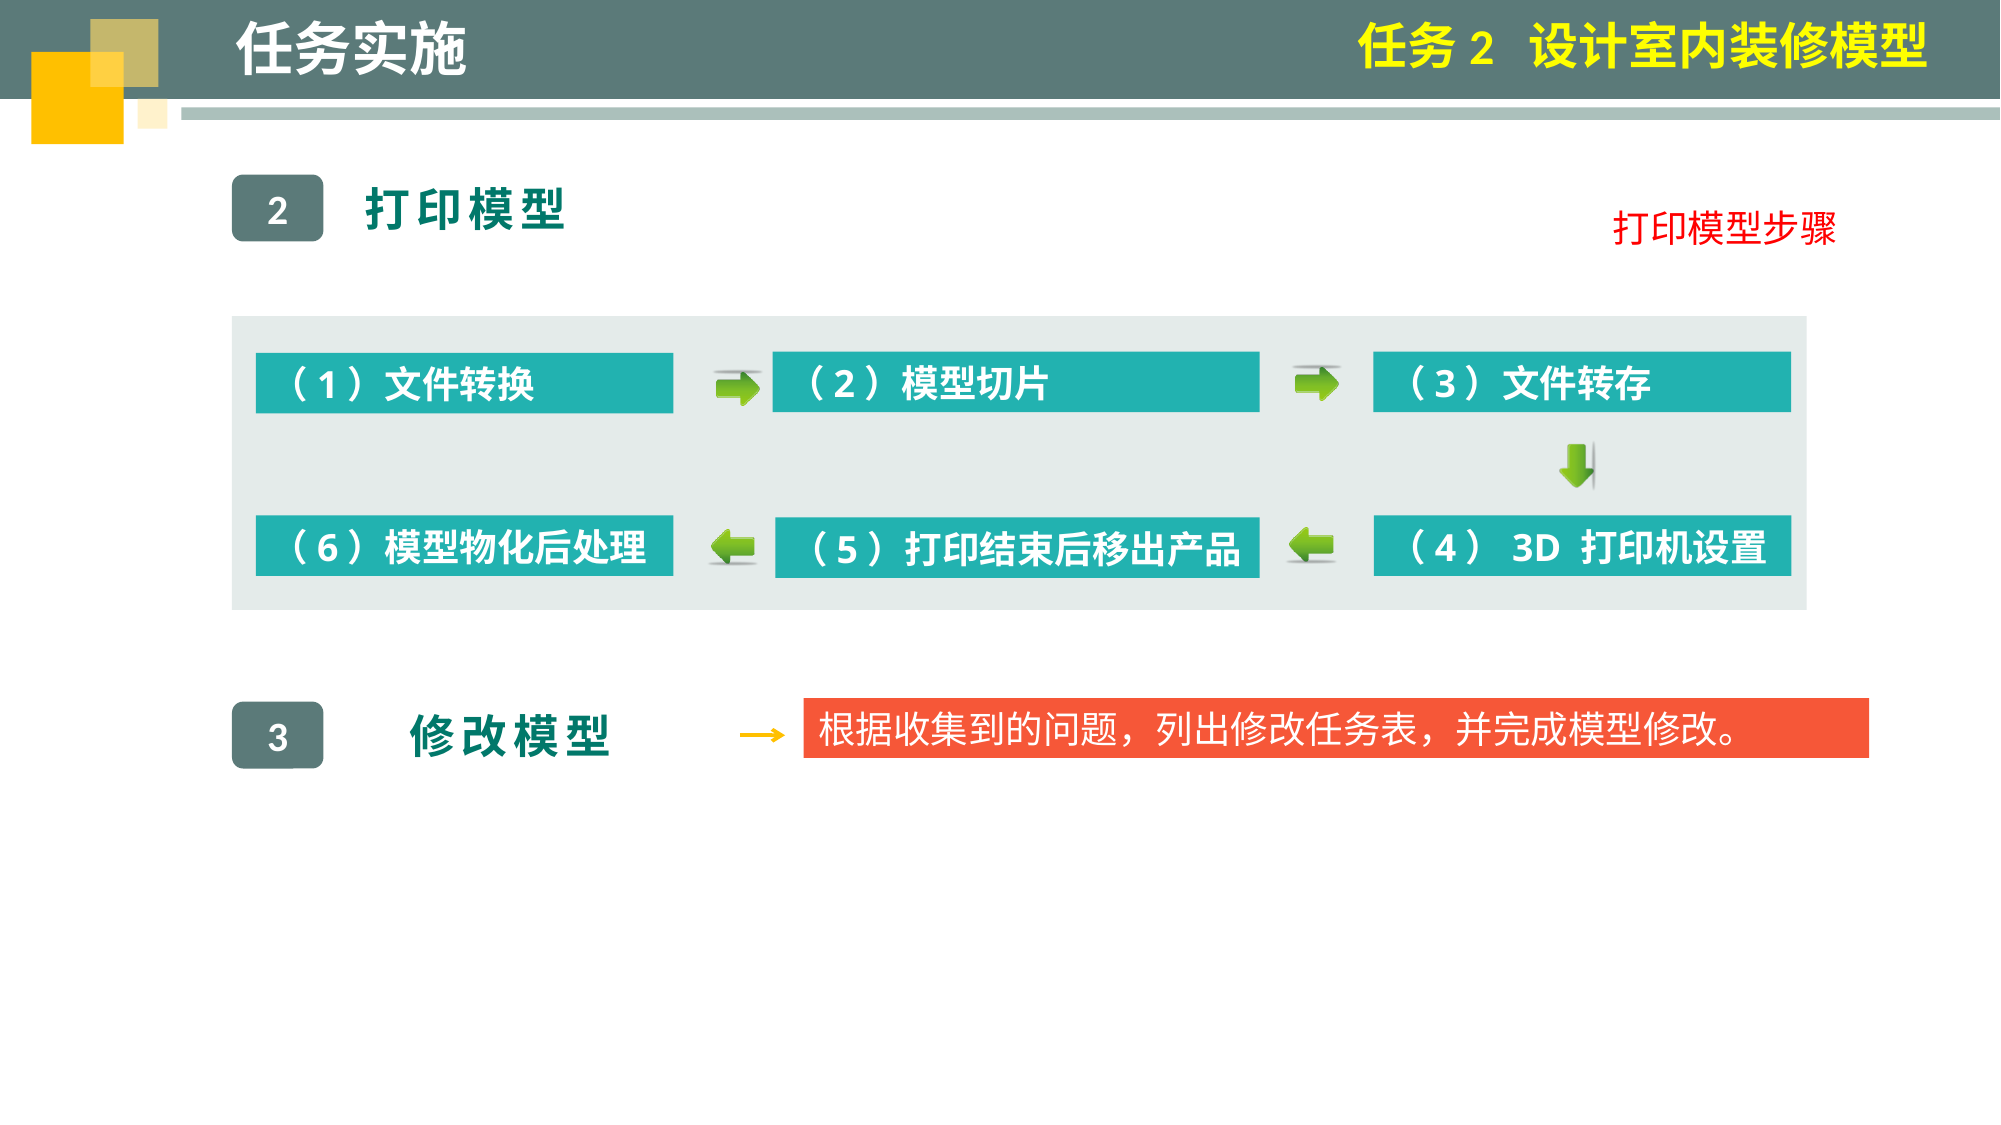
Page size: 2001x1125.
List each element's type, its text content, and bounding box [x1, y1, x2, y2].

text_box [231, 698, 1870, 771]
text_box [231, 316, 1807, 610]
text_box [0, 0, 2000, 145]
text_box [231, 172, 626, 244]
text_box 打印模型步骤 [1590, 196, 1860, 257]
